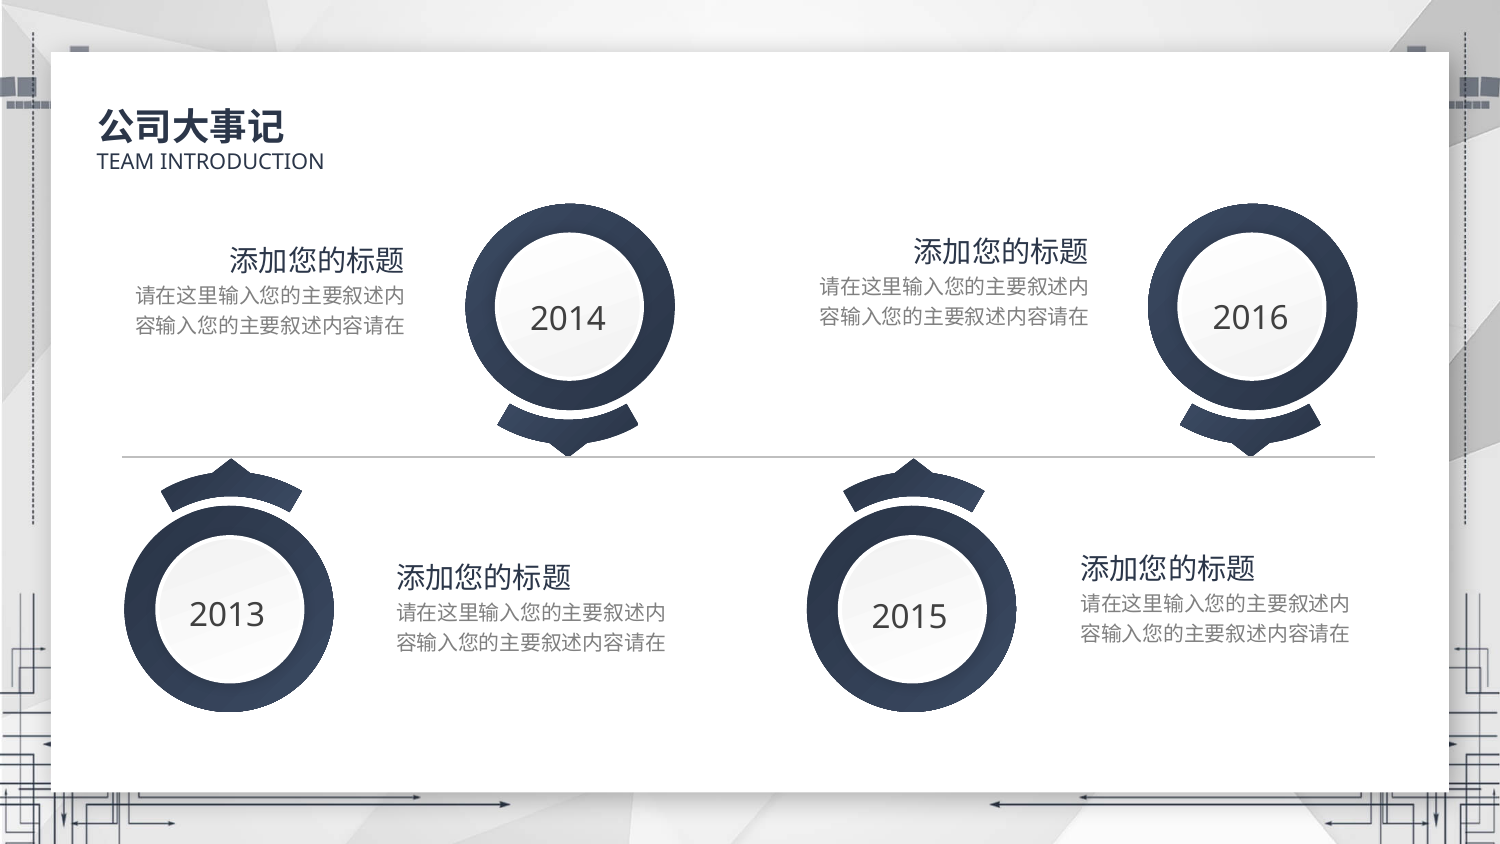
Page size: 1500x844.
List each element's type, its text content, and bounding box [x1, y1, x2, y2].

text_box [124, 458, 334, 713]
text_box 添加您的标题 请在这里输入您的主要叙述内容输入您的主要叙述内容请在 [100, 228, 420, 345]
picture [0, 0, 1500, 844]
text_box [1148, 203, 1358, 458]
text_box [465, 203, 675, 458]
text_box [806, 458, 1017, 713]
text_box 添加您的标题 请在这里输入您的主要叙述内容输入您的主要叙述内容请在 [381, 544, 690, 662]
text_box 添加您的标题 请在这里输入您的主要叙述内容输入您的主要叙述内容请在 [785, 219, 1104, 336]
text_box 添加您的标题 请在这里输入您的主要叙述内容输入您的主要叙述内容请在 [1065, 535, 1375, 653]
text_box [96, 92, 341, 178]
